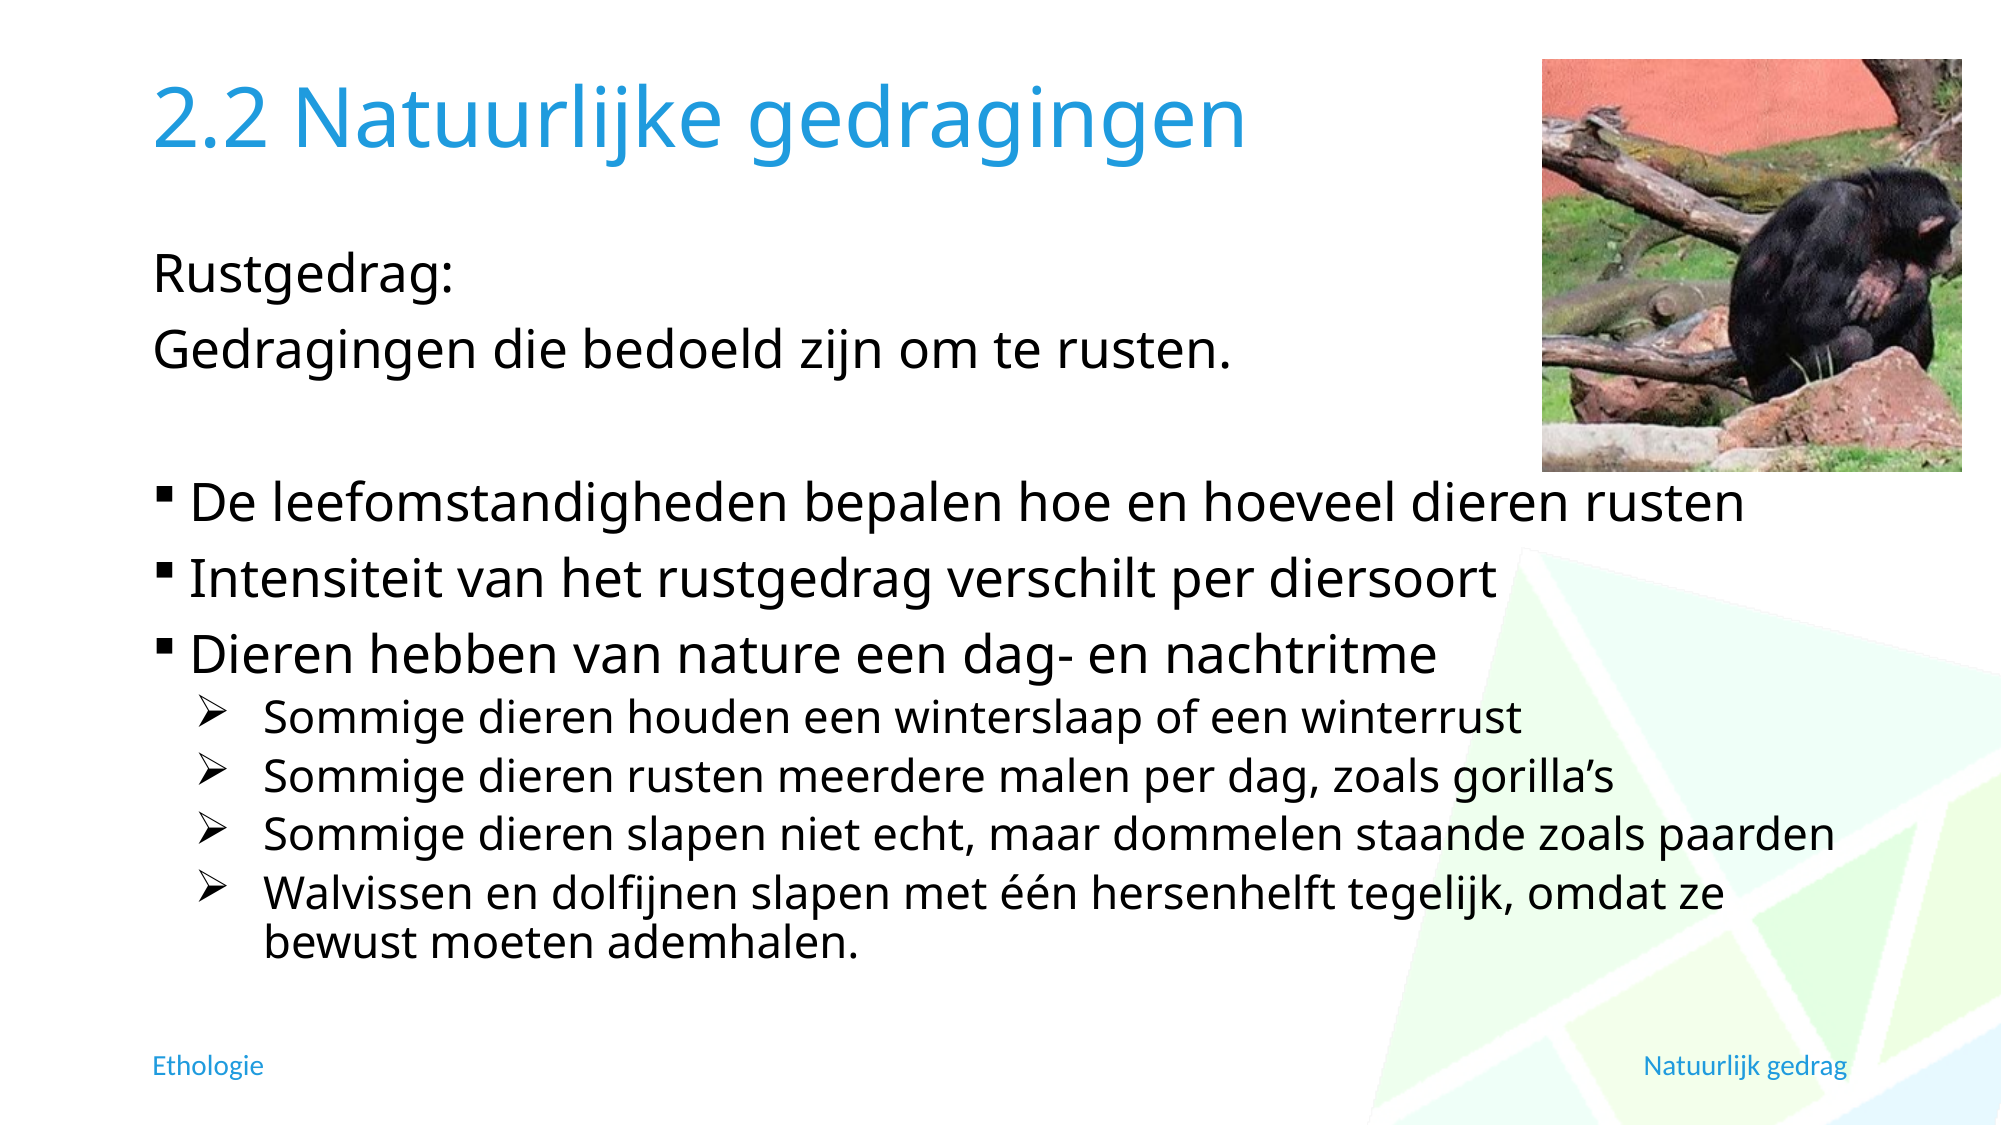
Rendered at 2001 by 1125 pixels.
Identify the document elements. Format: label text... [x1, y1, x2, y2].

list Rustgedrag: Gedragingen die bedoeld zijn om te rusten. De leefomstandigheden bepalen hoe en hoeveel dieren rusten Intensiteit van het rustgedrag verschilt per diersoort Dieren hebben van nature een dag- en nachtritme Sommige dieren houden een winterslaap of een winterrust Sommige dieren rusten meerdere malen per dag, zoals gorilla’s Sommige dieren slapen niet echt, maar dommelen staande zoals paarden Walvissen en dolfijnen slapen met één hersenhelft tegelijk, omdat ze bewust moeten ademhalen. [137, 239, 1863, 1014]
picture [1542, 59, 1962, 472]
list Natuurlijk gedrag [1412, 1042, 1863, 1103]
title 2.2 Natuurlijke gedragingen [137, 59, 1542, 181]
list Ethologie [137, 1042, 588, 1103]
